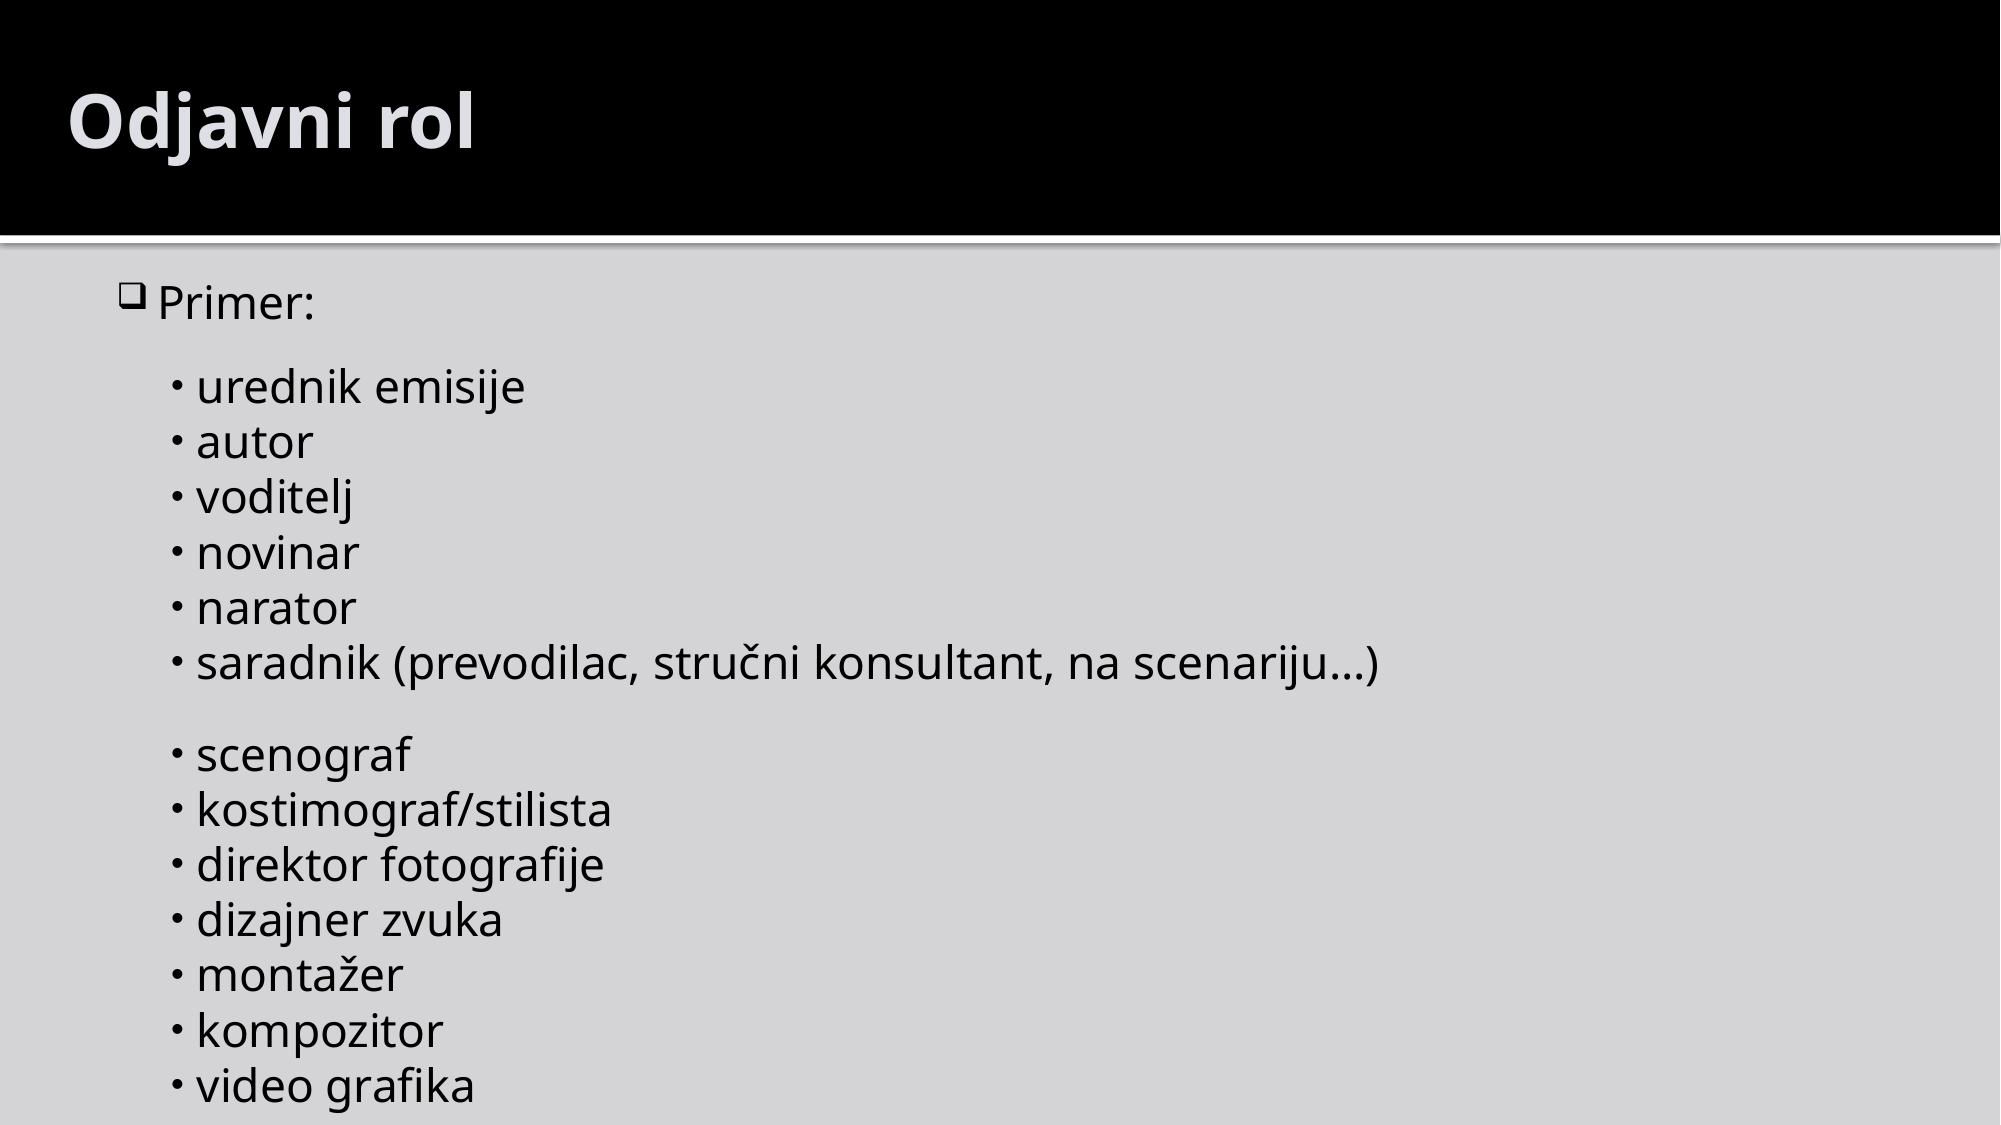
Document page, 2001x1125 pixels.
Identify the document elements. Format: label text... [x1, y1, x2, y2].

list Primer: urednik emisije autor voditelj novinar narator saradnik (prevodilac, stručni konsultant, na scenariju...) scenograf kostimograf/stilista direktor fotografije dizajner zvuka montažer kompozitor video grafika [12, 237, 1938, 1125]
text_box Odjavni rol [12, 12, 1650, 225]
